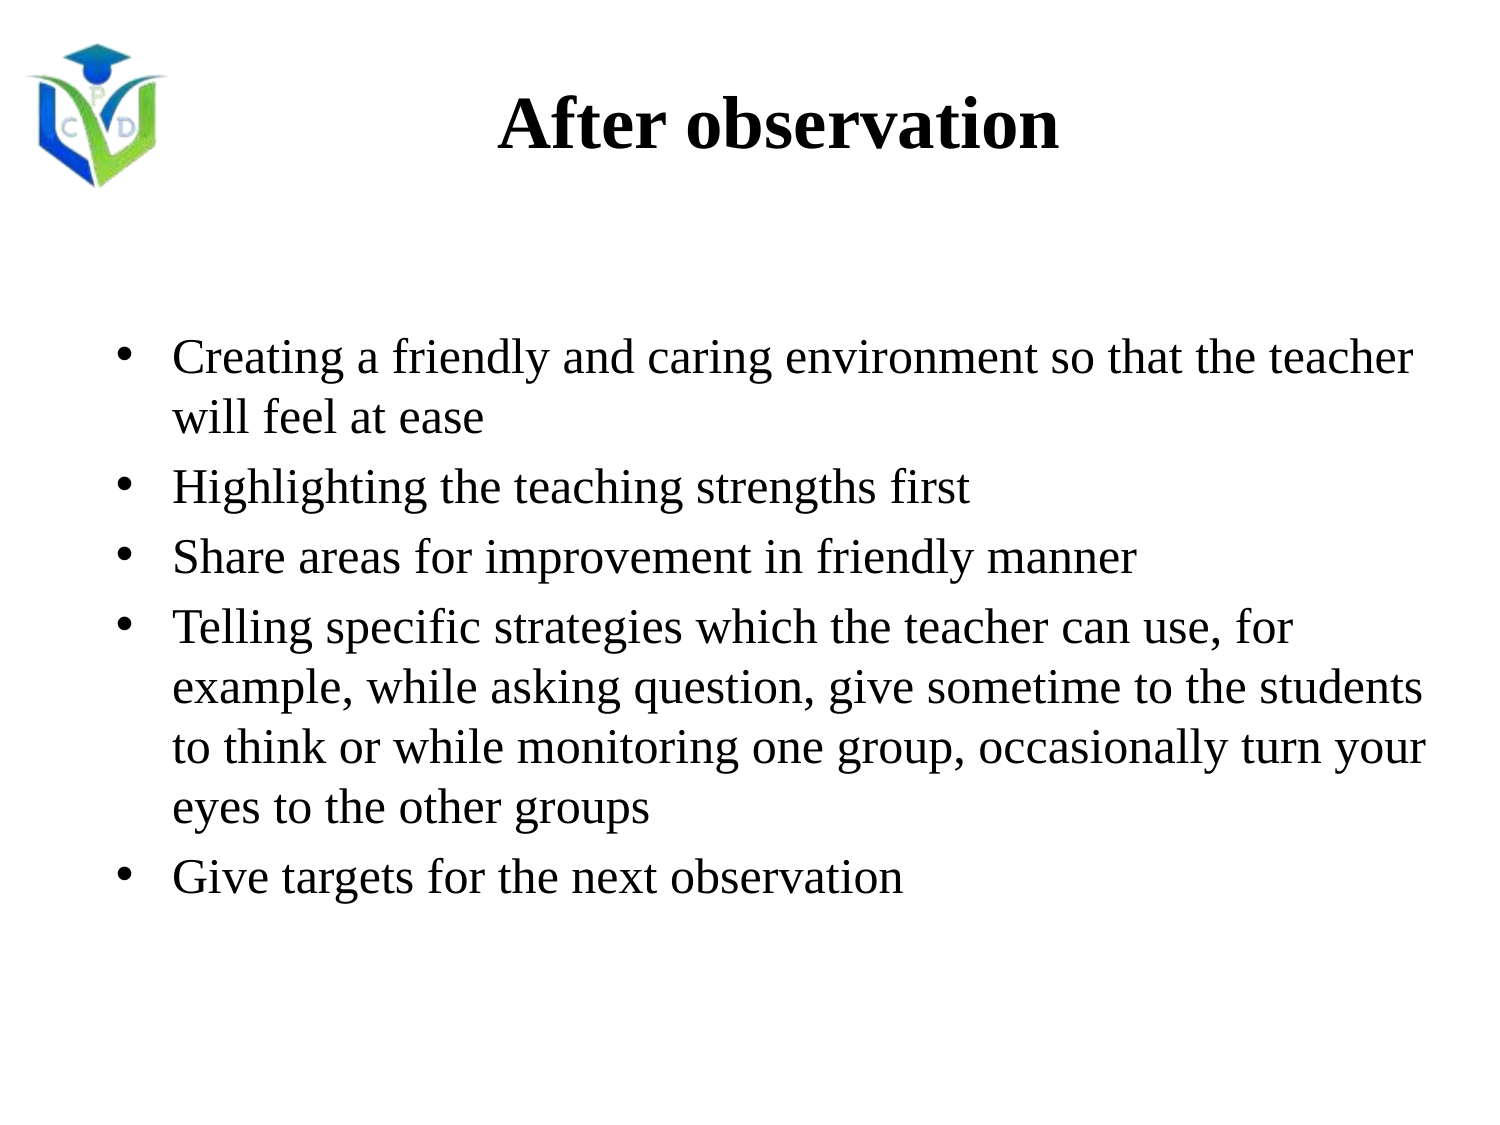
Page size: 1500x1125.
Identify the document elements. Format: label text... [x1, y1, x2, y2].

title After observation [174, 53, 1431, 184]
picture [24, 42, 171, 188]
list Creating a friendly and caring environment so that the teacher will feel at ease Highlighting the teaching strengths first Share areas for improvement in friendly manner Telling specific strategies which the teacher can use, for example, while asking question, give sometime to the students to think or while monitoring one group, occasionally turn your eyes to the other groups Give targets for the next observation [100, 315, 1444, 997]
